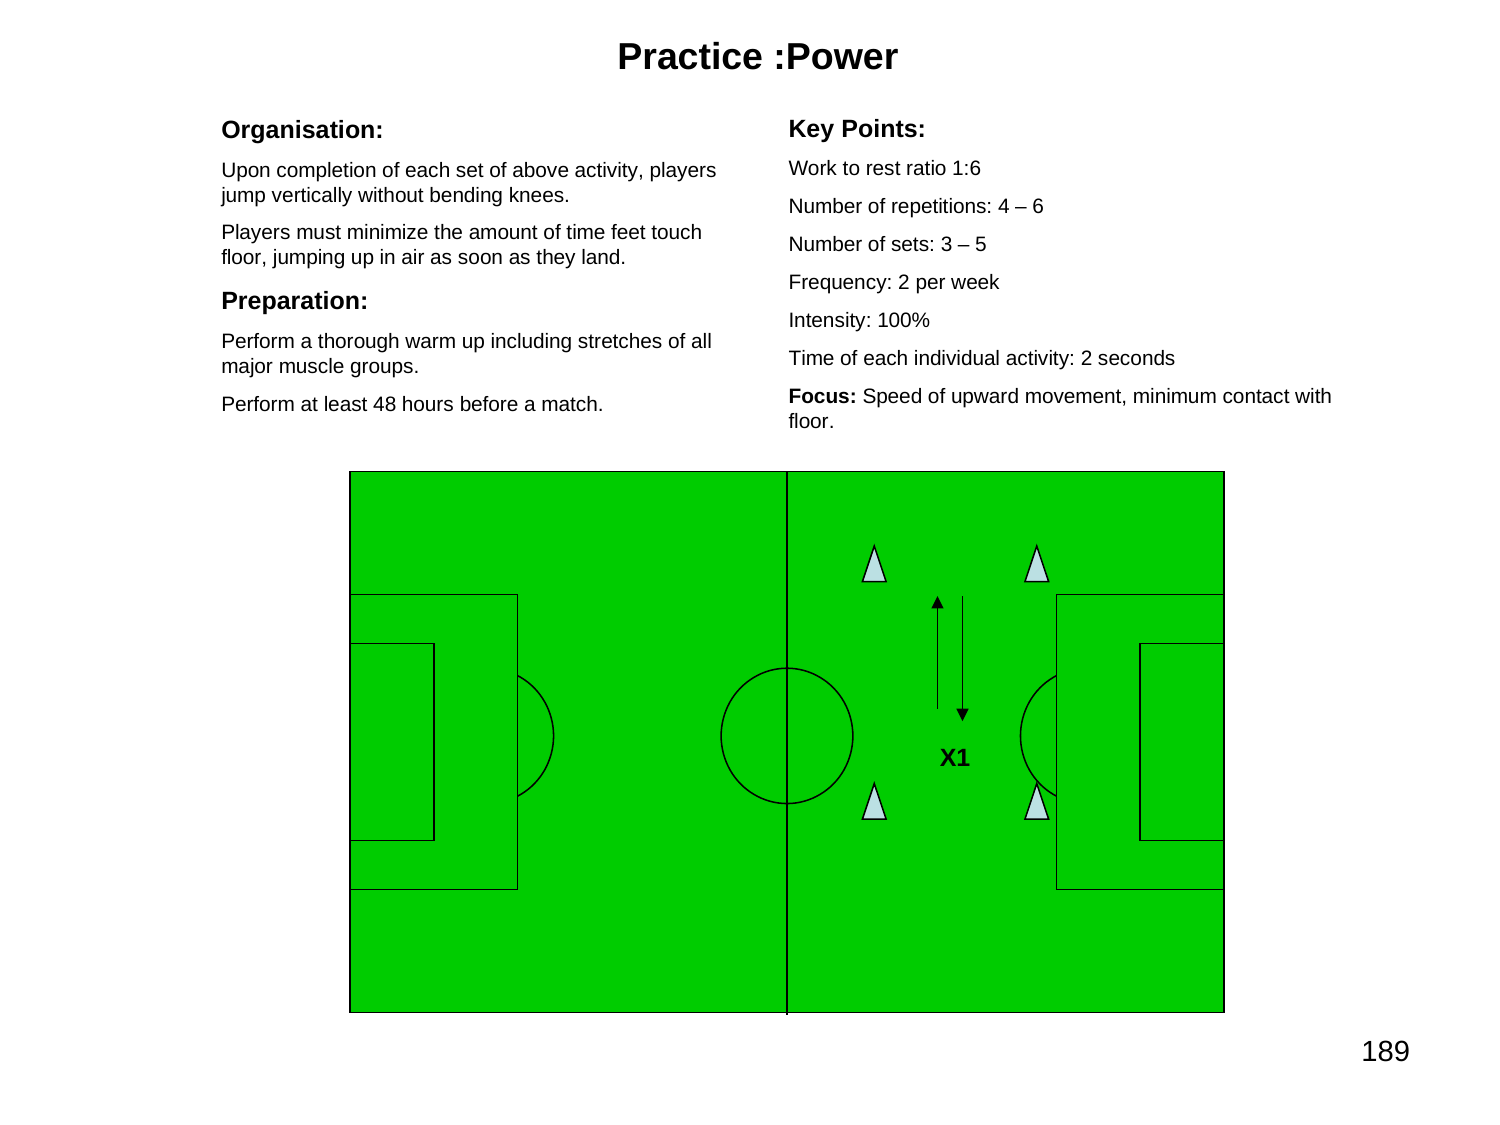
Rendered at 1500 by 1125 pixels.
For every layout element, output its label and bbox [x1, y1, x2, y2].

text_box [1074, 1024, 1425, 1103]
text_box [206, 24, 1388, 1015]
